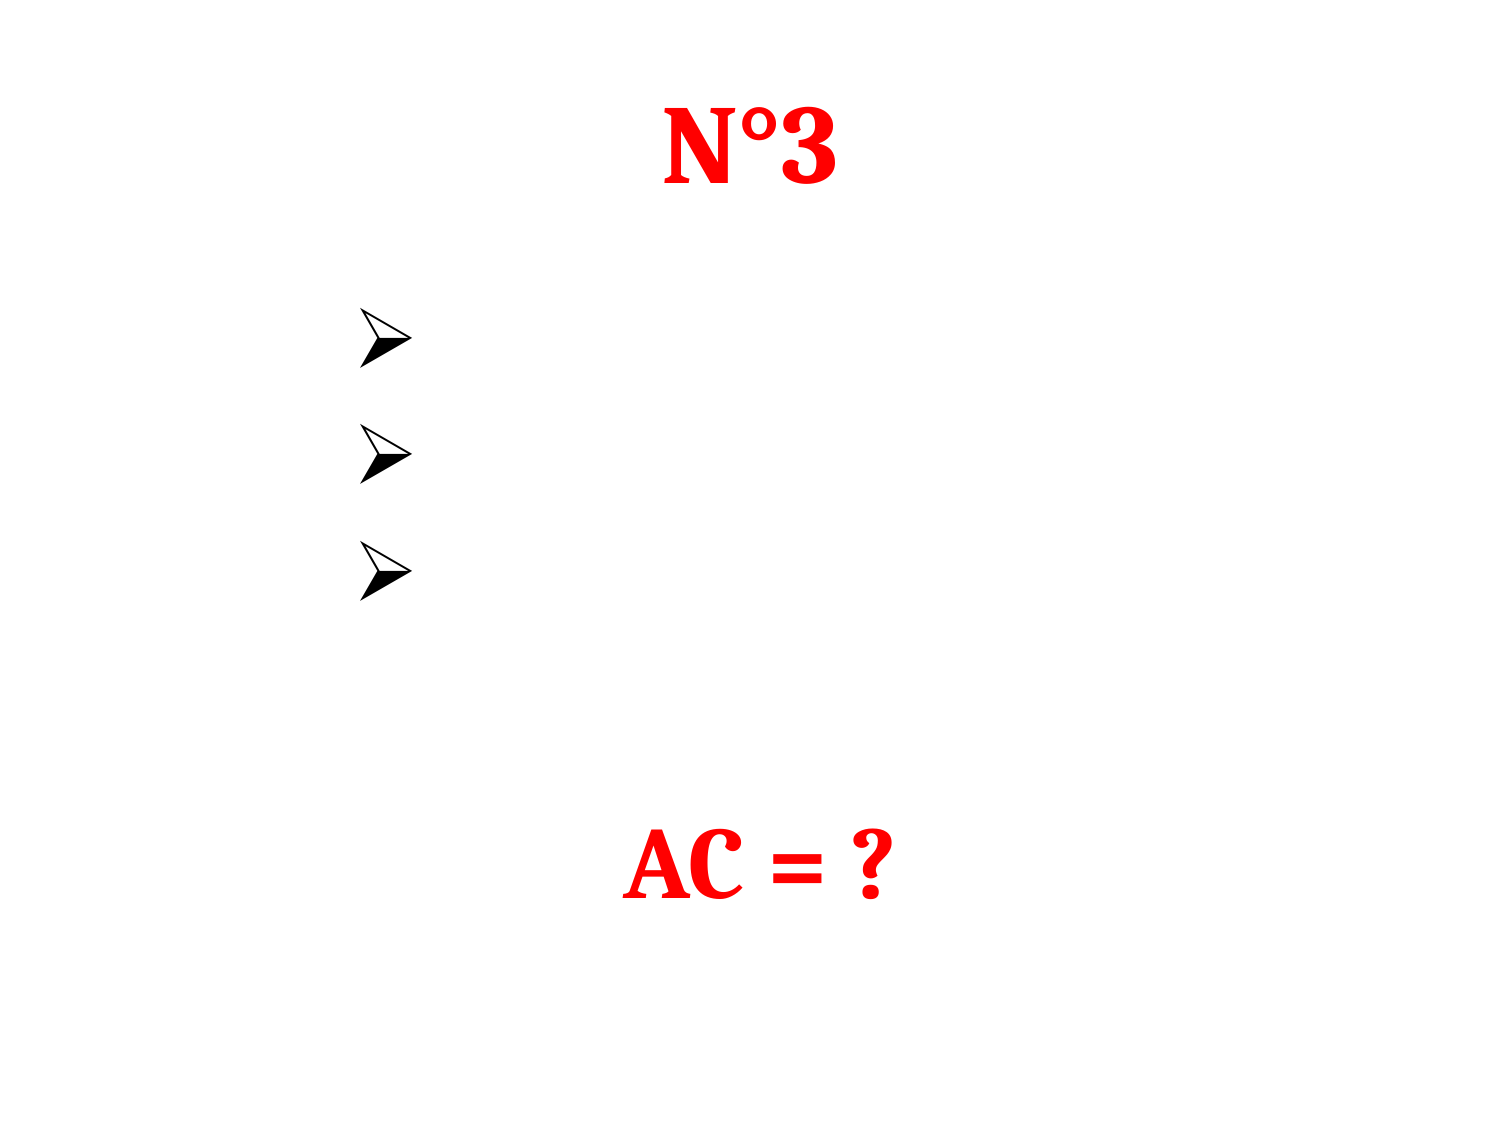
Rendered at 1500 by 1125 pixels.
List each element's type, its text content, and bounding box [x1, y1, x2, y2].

text_box N°3 [0, 63, 1500, 214]
